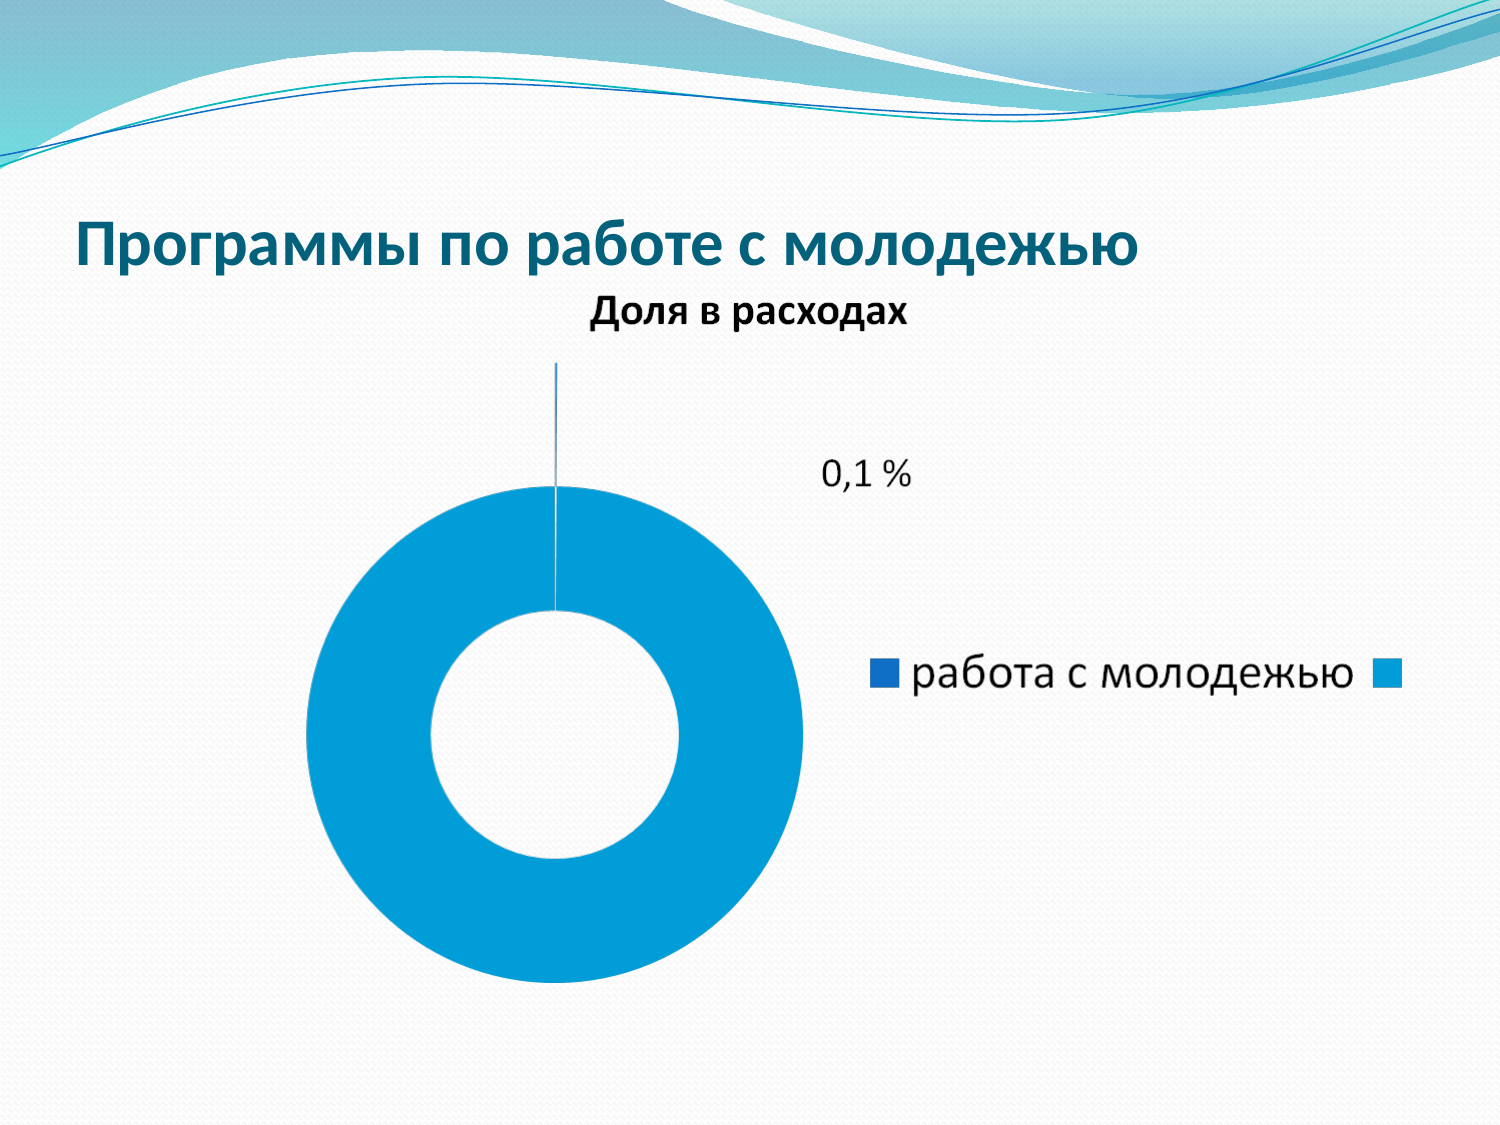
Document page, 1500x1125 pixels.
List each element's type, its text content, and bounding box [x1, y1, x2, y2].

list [66, 257, 1434, 1014]
title Программы по работе с молодежью [75, 45, 1468, 440]
